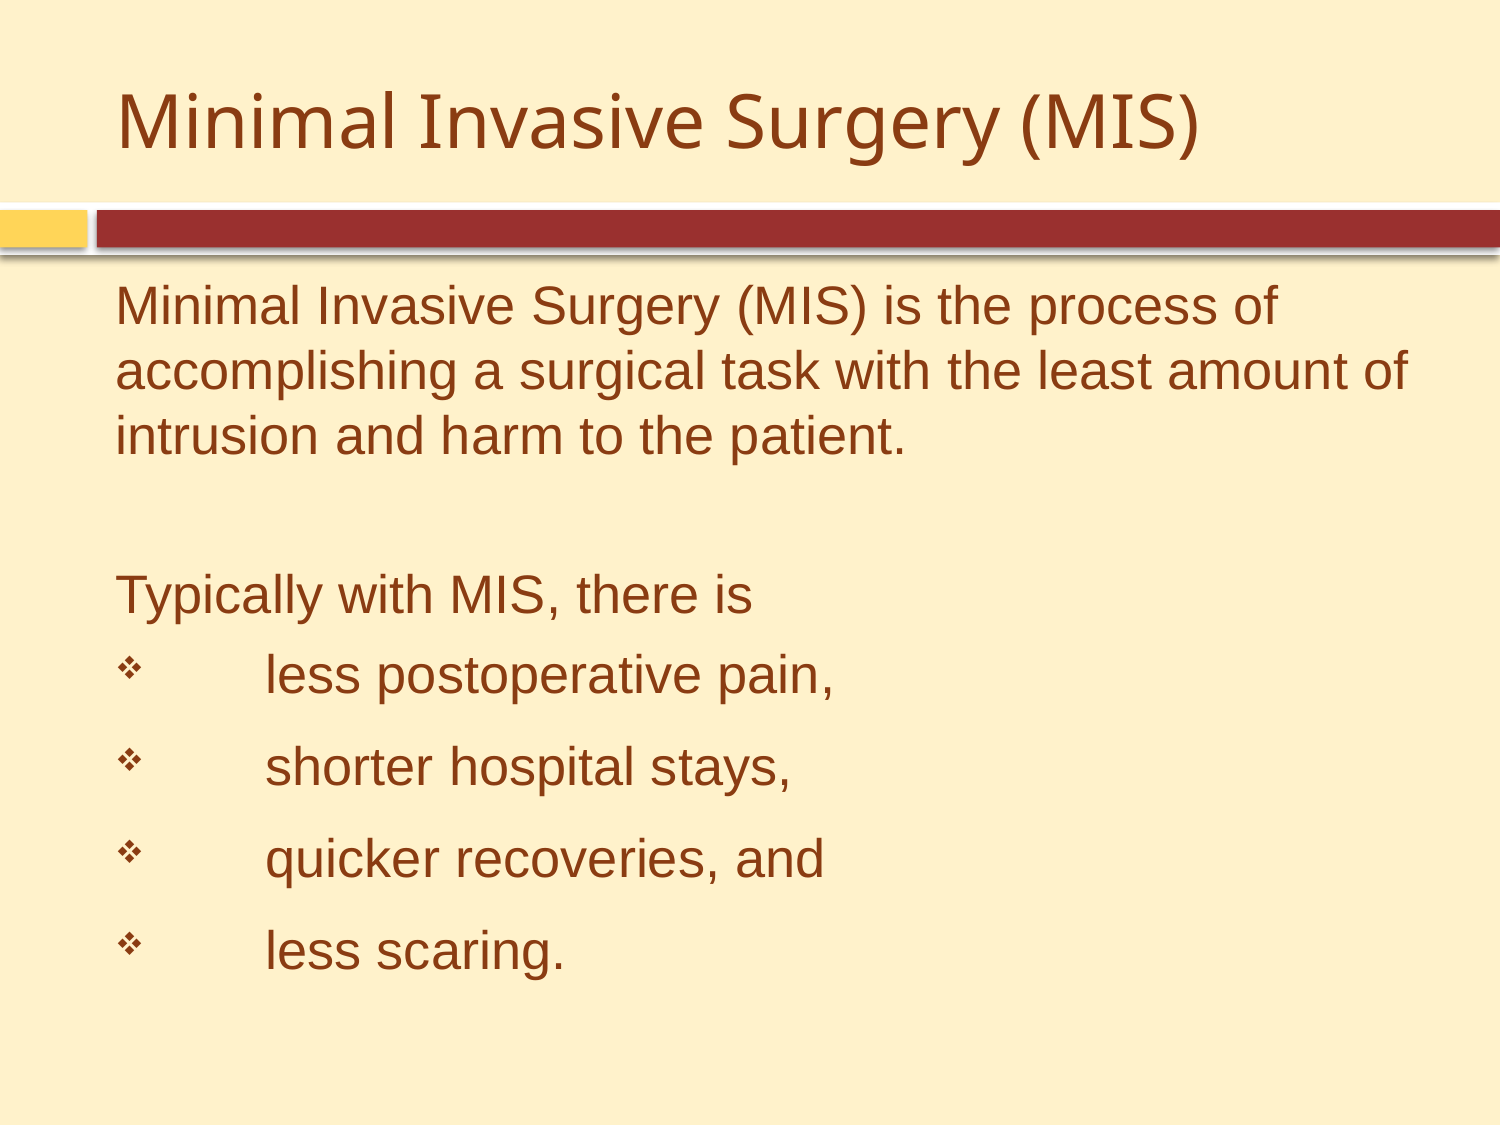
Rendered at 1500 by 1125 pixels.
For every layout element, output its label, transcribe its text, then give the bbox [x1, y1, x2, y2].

list Minimal Invasive Surgery (MIS) is the process of accomplishing a surgical task with the least amount of intrusion and harm to the patient. Typically with MIS, there is less postoperative pain, shorter hospital stays, quicker recoveries, and less scaring. [100, 262, 1438, 1000]
title Minimal Invasive Surgery (MIS) [100, 37, 1438, 200]
